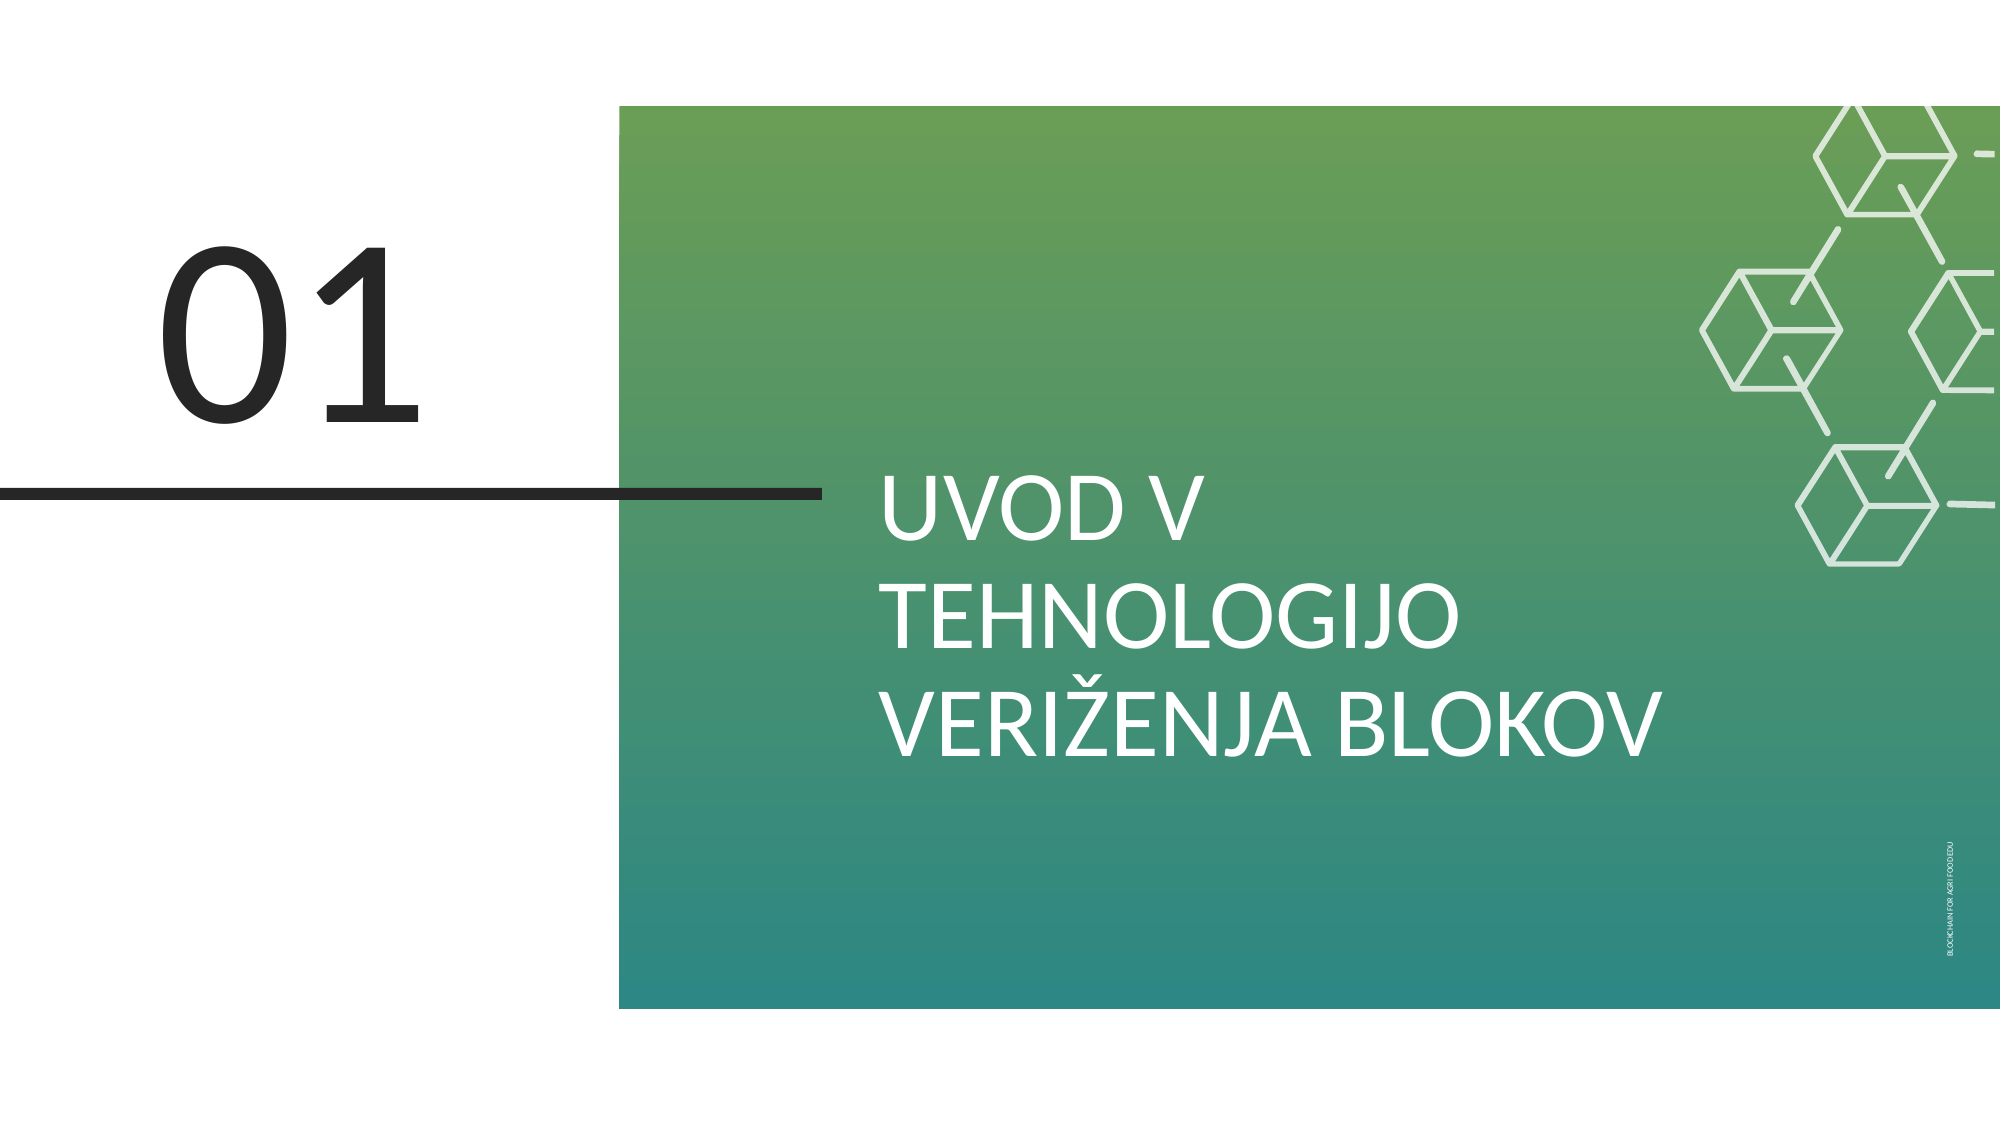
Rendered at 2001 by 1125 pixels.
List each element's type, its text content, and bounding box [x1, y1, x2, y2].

list UVOD V TEHNOLOGIJO VERIŽENJA BLOKOV [864, 446, 1709, 899]
list 01 [141, 180, 481, 277]
